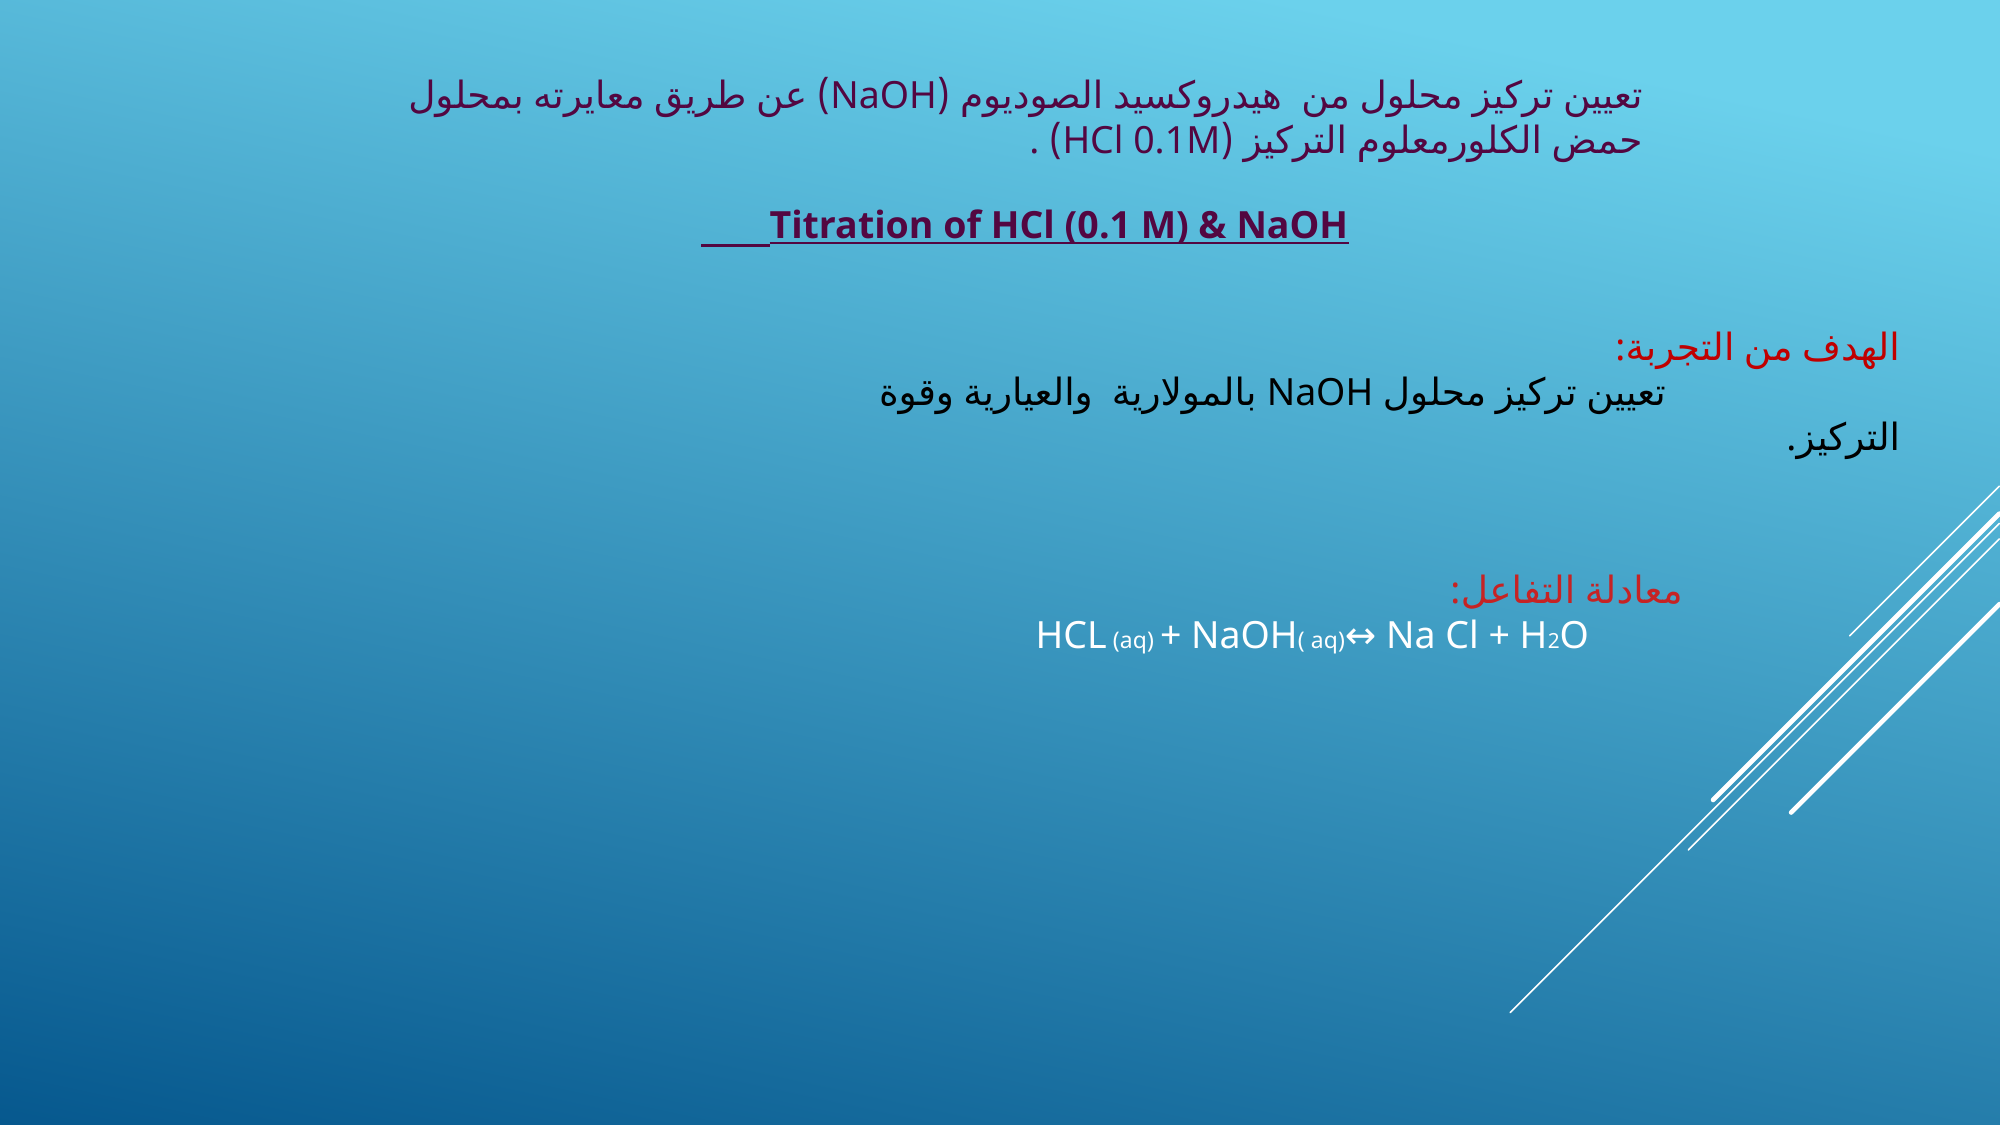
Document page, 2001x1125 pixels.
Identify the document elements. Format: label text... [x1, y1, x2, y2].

text_box تعيين تركيز محلول من هيدروكسيد الصوديوم (NaOH) عن طريق معايرته بمحلول حمض الكلورمعلوم التركيز (HCl 0.1M) . [304, 63, 1658, 169]
text_box Titration of HCl (0.1 M) & NaOH [352, 193, 1698, 254]
text_box الهدف من التجربة: تعيين تركيز محلول NaOH بالمولارية والعيارية وقوة التركيز. [817, 315, 1915, 466]
text_box معادلة التفاعل: HCL (aq) + NaOH( aq)↔ Na Cl + H2O [926, 558, 1698, 664]
